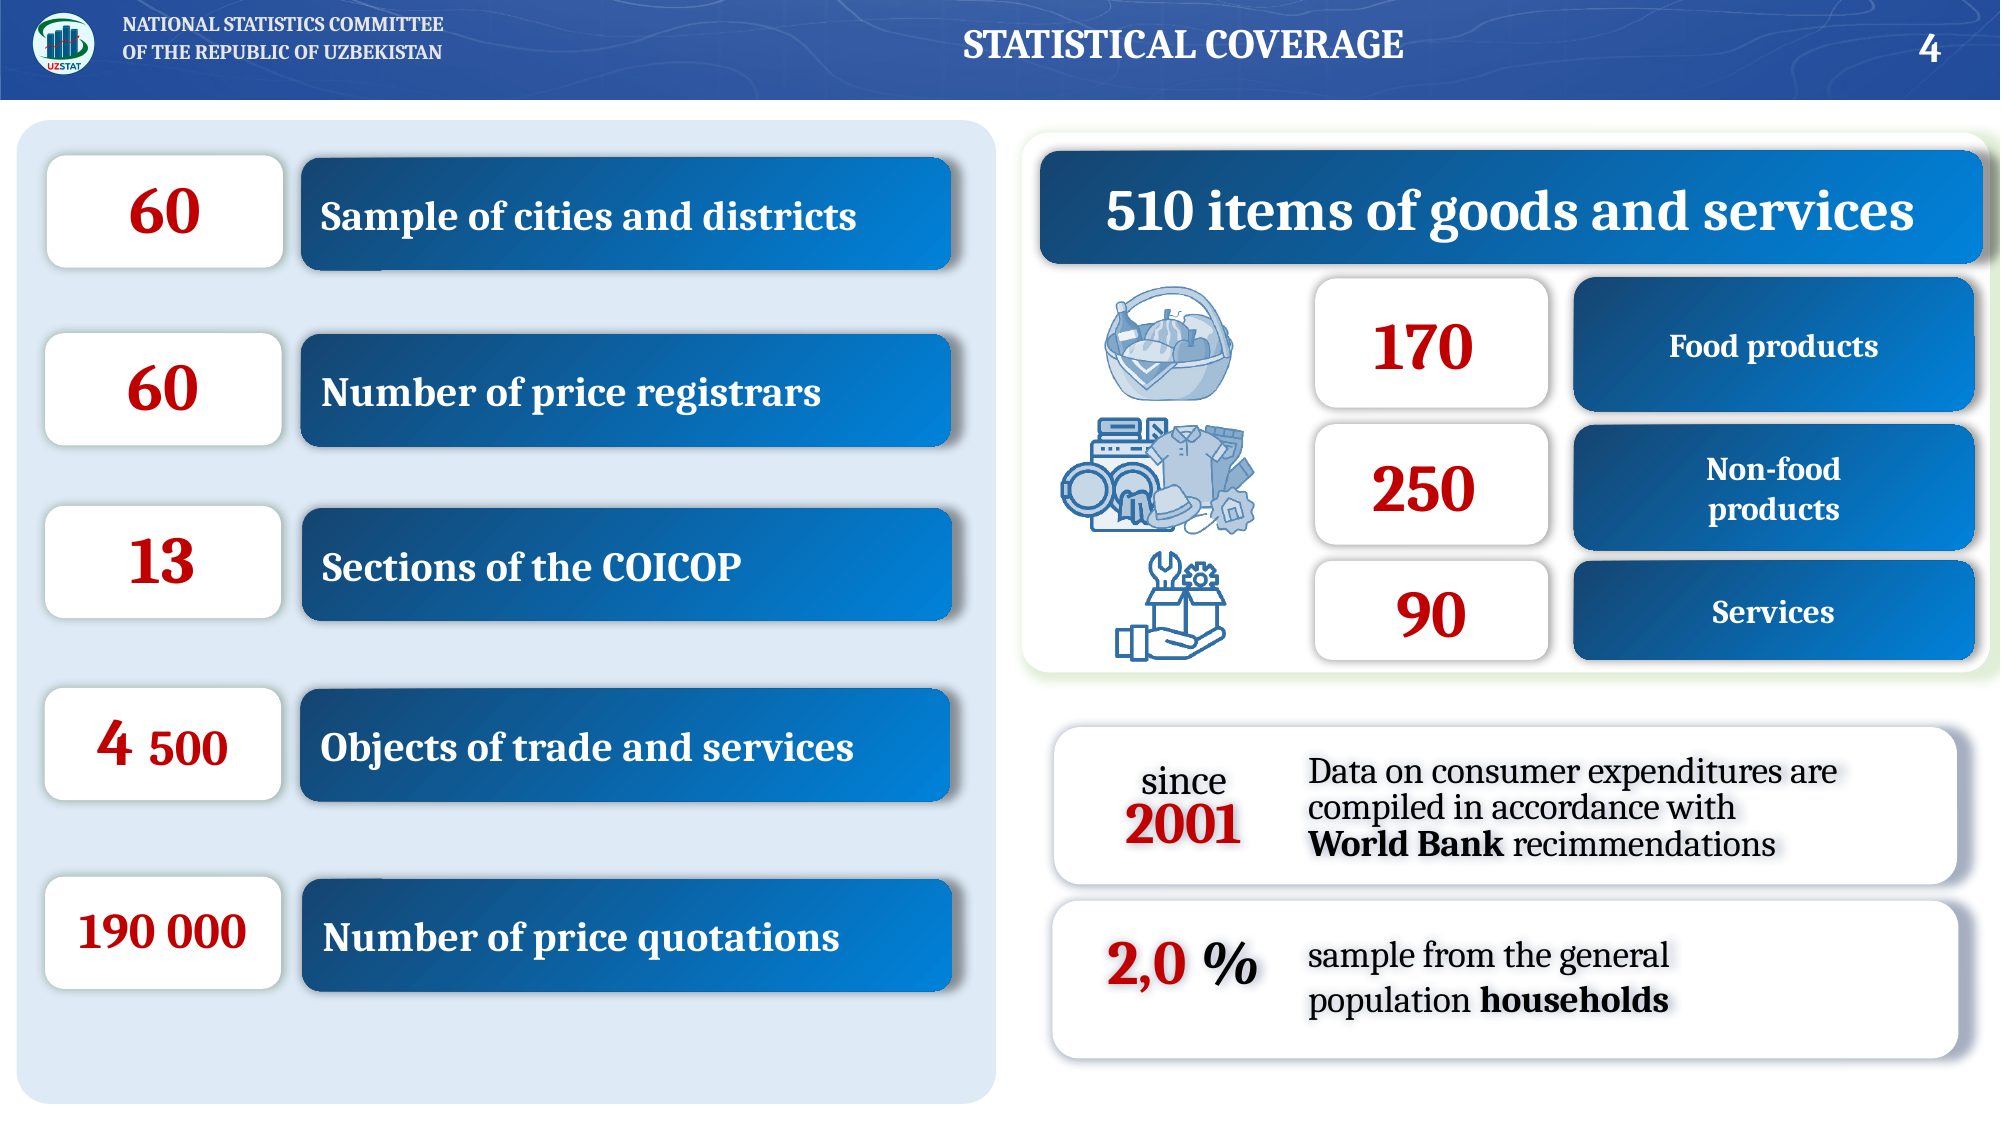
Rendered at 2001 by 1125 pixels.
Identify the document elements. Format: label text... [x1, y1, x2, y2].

text_box 13 [45, 505, 282, 619]
text_box Number of price quotations [301, 877, 953, 993]
text_box 90 [1314, 559, 1550, 661]
text_box 4 500 [44, 687, 282, 801]
text_box sample from the general population households [1293, 923, 1948, 1028]
text_box [1895, 100, 1913, 108]
text_box 2,0 % [1088, 935, 1280, 1003]
picture [1102, 283, 1236, 403]
text_box Sections of the COICOP [301, 507, 953, 622]
text_box Non-food products [1572, 423, 1976, 552]
text_box Number of price registrars [299, 333, 952, 448]
text_box [1053, 726, 1956, 886]
text_box 510 items of goods and services [1039, 149, 1984, 265]
picture [1110, 546, 1230, 665]
text_box [15, 119, 998, 1105]
text_box Objects of trade and services [299, 687, 951, 803]
text_box 60 [46, 155, 283, 268]
text_box 190 000 [45, 876, 282, 989]
text_box [1051, 899, 1960, 1060]
text_box Services [1572, 559, 1976, 661]
text_box Food products [1572, 276, 1976, 413]
text_box Data on consumer expenditures are compiled in accordance with World Bank recimmendations [1293, 747, 1953, 871]
picture [0, 0, 2000, 100]
text_box 170 [1314, 277, 1550, 409]
text_box 60 [45, 333, 282, 446]
text_box Sample of cities and districts [300, 156, 952, 272]
text_box [1020, 131, 1992, 674]
text_box since 2001 [1080, 747, 1288, 861]
picture [1058, 415, 1259, 539]
text_box 250 [1314, 423, 1550, 546]
